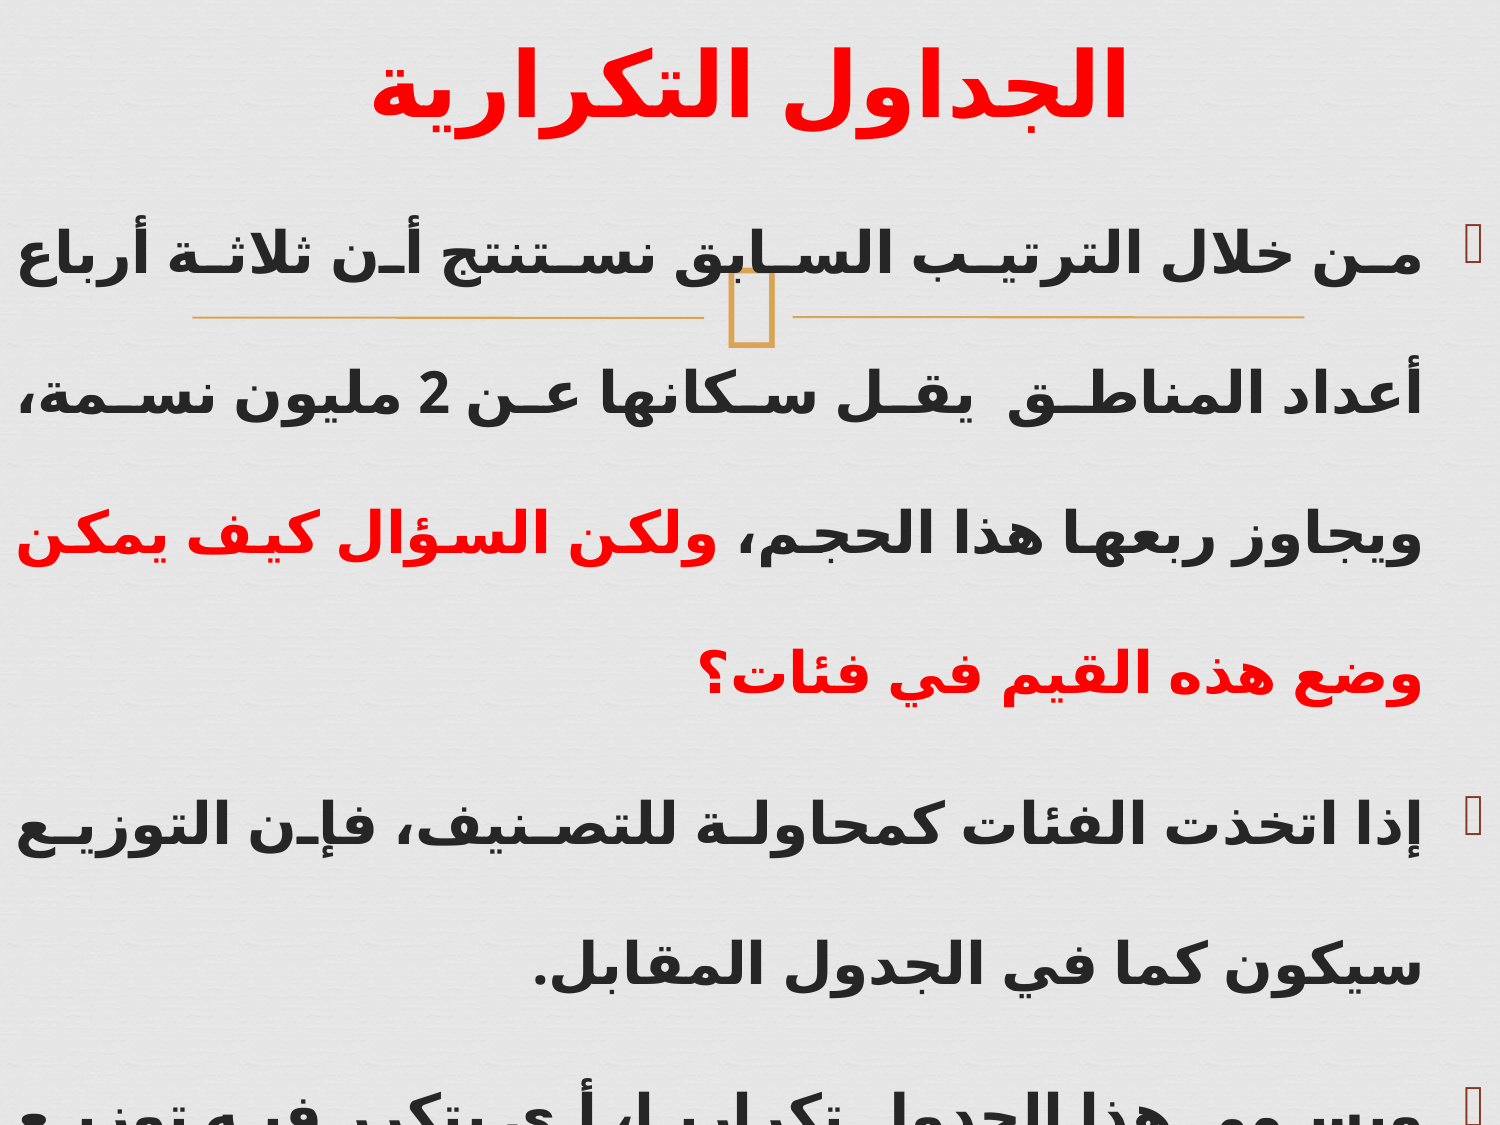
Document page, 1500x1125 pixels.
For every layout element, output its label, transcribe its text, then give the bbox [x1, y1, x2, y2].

title الجداول التكرارية [94, 50, 1407, 113]
list من خلال الترتيب السابق نستنتج أن ثلاثة أرباع أعداد المناطق يقل سكانها عن 2 مليون نسمة، ويجاوز ربعها هذا الحجم، ولكن السؤال كيف يمكن وضع هذه القيم في فئات؟ إذا اتخذت الفئات كمحاولة للتصنيف، فإن التوزيع سيكون كما في الجدول المقابل. ويسمي هذا الجدول تكراريا، أي يتكرر فيه توزيع الظاهرة للفئة الواحدة أكثر من مرة. [0, 137, 1500, 1100]
